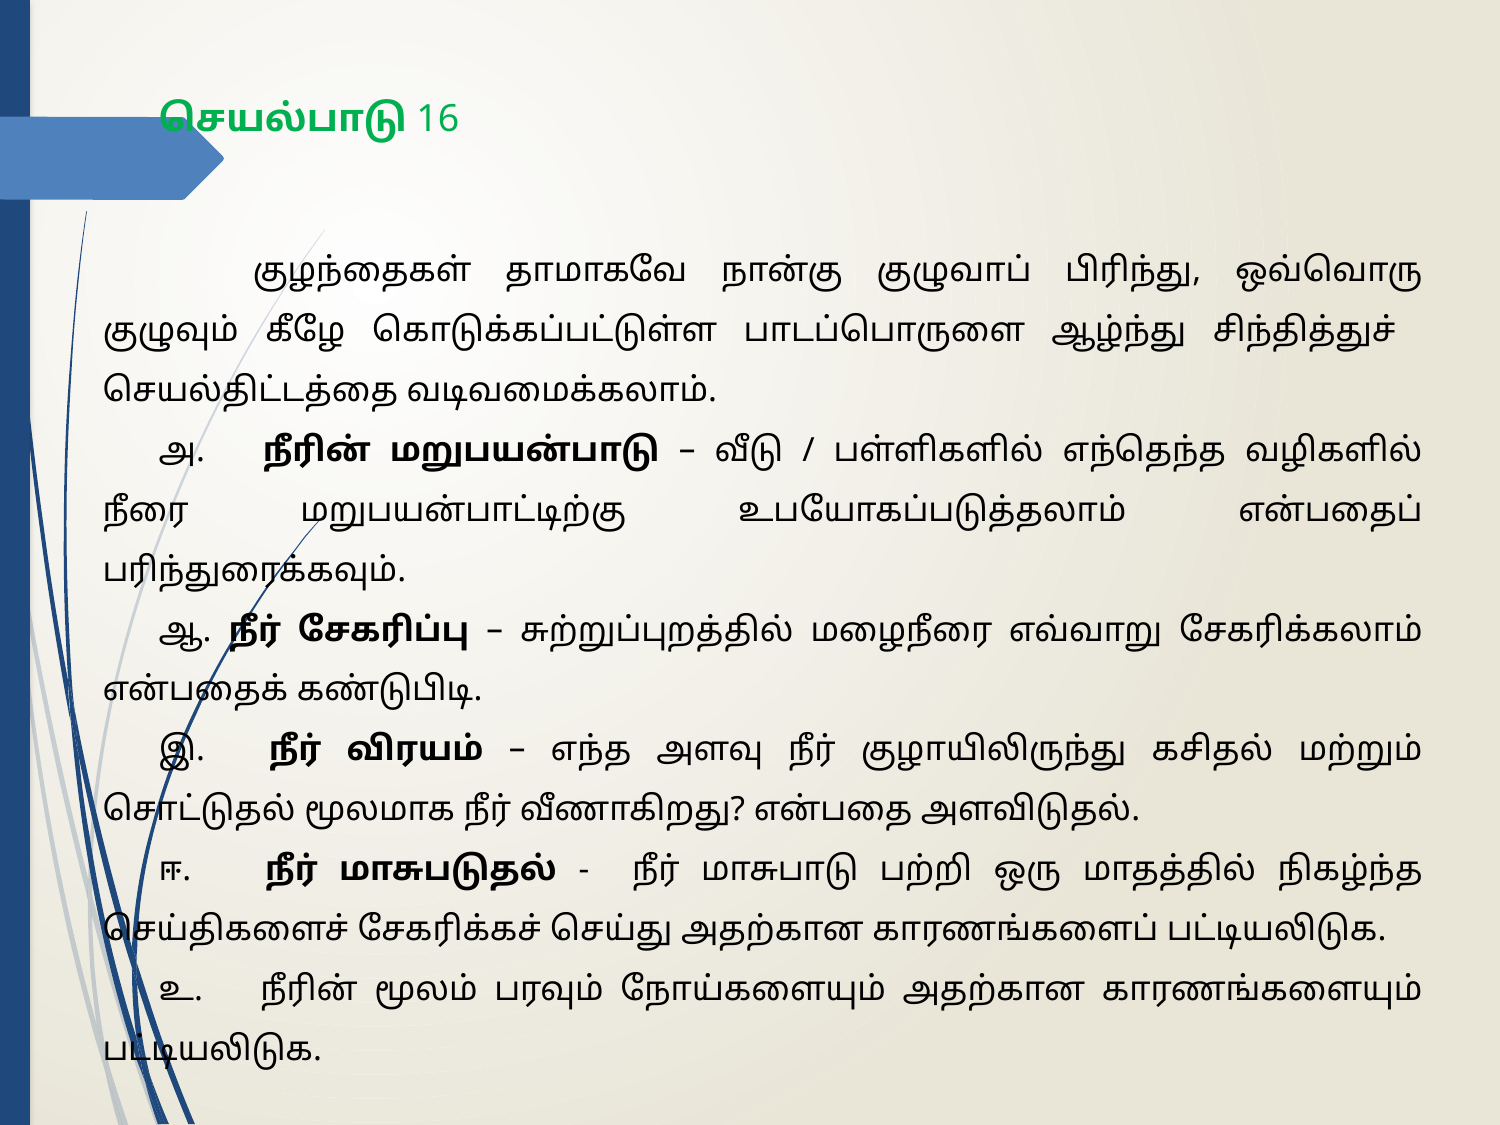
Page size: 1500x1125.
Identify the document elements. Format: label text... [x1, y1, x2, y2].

text_box செயல்பாடு 16 குழந்தைகள் தாமாகவே நான்கு குழுவாப் பிரிந்து, ஒவ்வொரு குழுவும் கீழே கொடுக்கப்பட்டுள்ள பாடப்பொருளை ஆழ்ந்து சிந்தித்துச் செயல்திட்டத்தை வடிவமைக்கலாம். அ. நீரின் மறுபயன்பாடு – வீடு / பள்ளிகளில் எந்தெந்த வழிகளில் நீரை மறுபயன்பாட்டிற்கு உபயோகப்படுத்தலாம் என்பதைப் பரிந்துரைக்கவும். ஆ. நீர் சேகரிப்பு – சுற்றுப்புறத்தில் மழைநீரை எவ்வாறு சேகரிக்கலாம் என்பதைக் கண்டுபிடி. இ. நீர் விரயம் – எந்த அளவு நீர் குழாயிலிருந்து கசிதல் மற்றும் சொட்டுதல் மூலமாக நீர் வீணாகிறது? என்பதை அளவிடுதல். ஈ. நீர் மாசுபடுதல் - நீர் மாசுபாடு பற்றி ஒரு மாதத்தில் நிகழ்ந்த செய்திகளைச் சேகரிக்கச் செய்து அதற்கான காரணங்களைப் பட்டியலிடுக. உ. நீரின் மூலம் பரவும் நோய்களையும் அதற்கான காரணங்களையும் பட்டியலிடுக. [87, 85, 1438, 1075]
